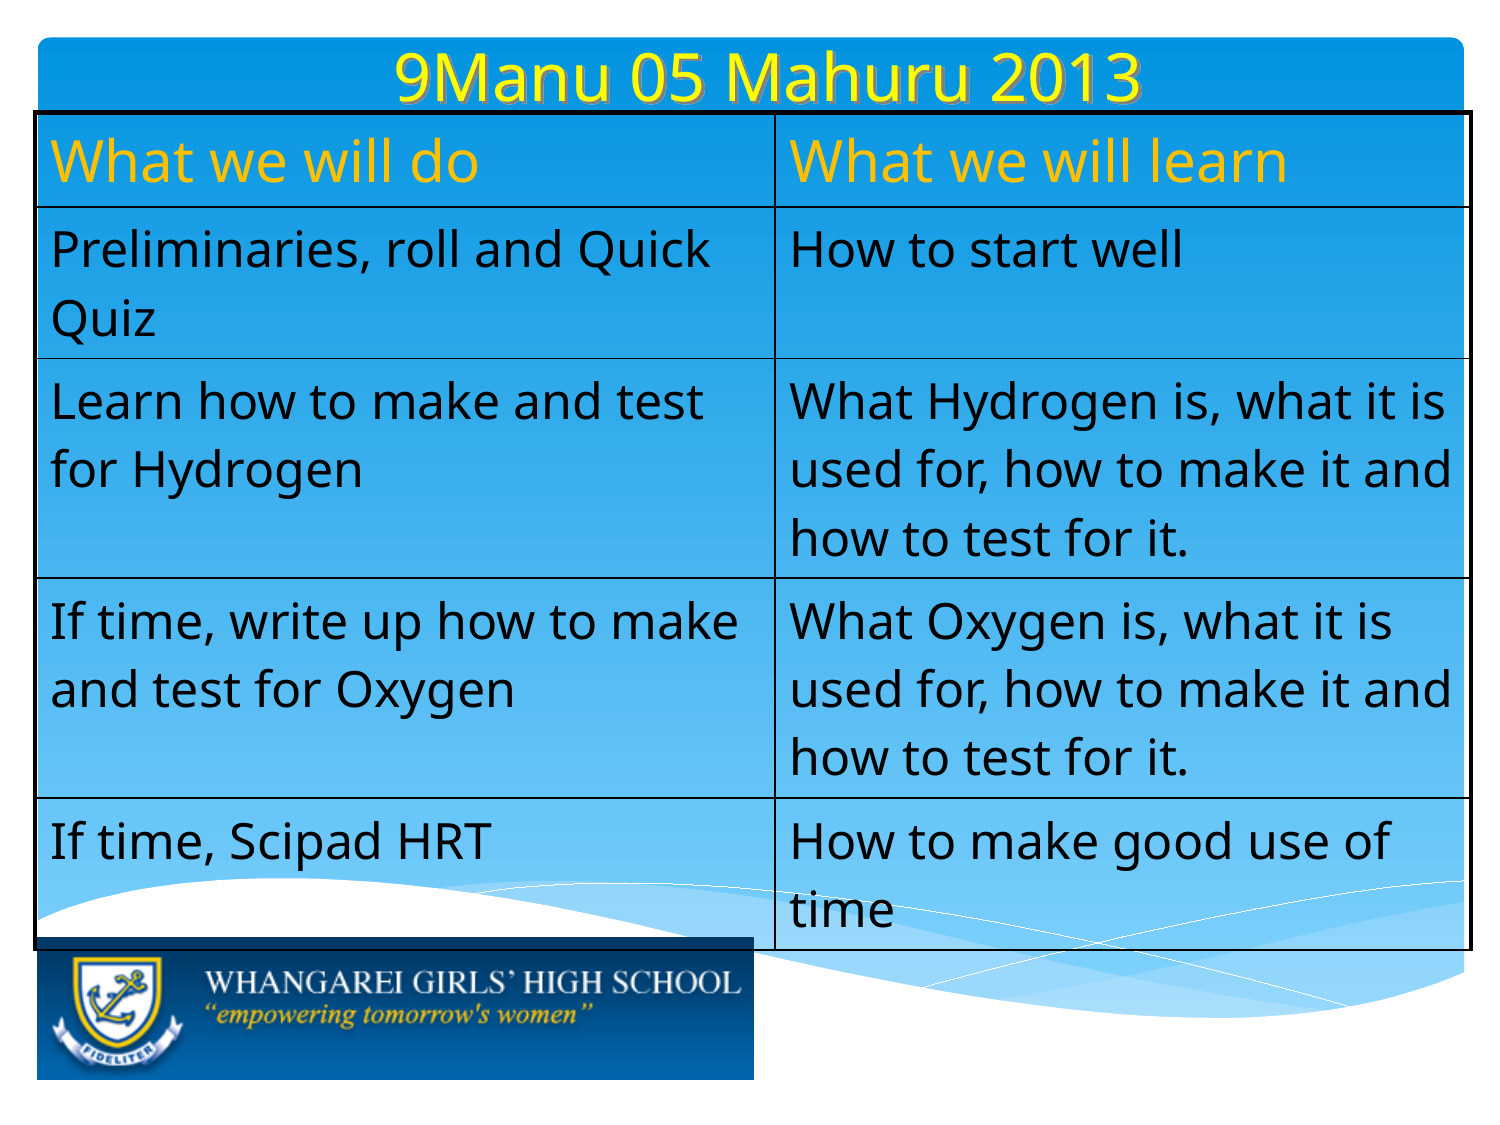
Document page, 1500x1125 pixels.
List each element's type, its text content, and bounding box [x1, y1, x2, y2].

table_cell Preliminaries, roll and Quick Quiz [37, 208, 774, 358]
table_cell How to start well [776, 208, 1469, 358]
table_cell If time, Scipad HRT [37, 799, 774, 949]
table_cell Learn how to make and test for Hydrogen [37, 359, 774, 577]
picture [37, 937, 754, 1080]
table_header What we will do [37, 115, 774, 206]
text_box 9Manu 05 Mahuru 2013 [162, 24, 1375, 110]
table_header What we will learn [776, 115, 1469, 206]
table_cell What Hydrogen is, what it is used for, how to make it and how to test for it. [776, 359, 1469, 577]
table_cell What Oxygen is, what it is used for, how to make it and how to test for it. [776, 579, 1469, 797]
table_cell If time, write up how to make and test for Oxygen [37, 579, 774, 797]
table_cell How to make good use of time [776, 799, 1469, 949]
